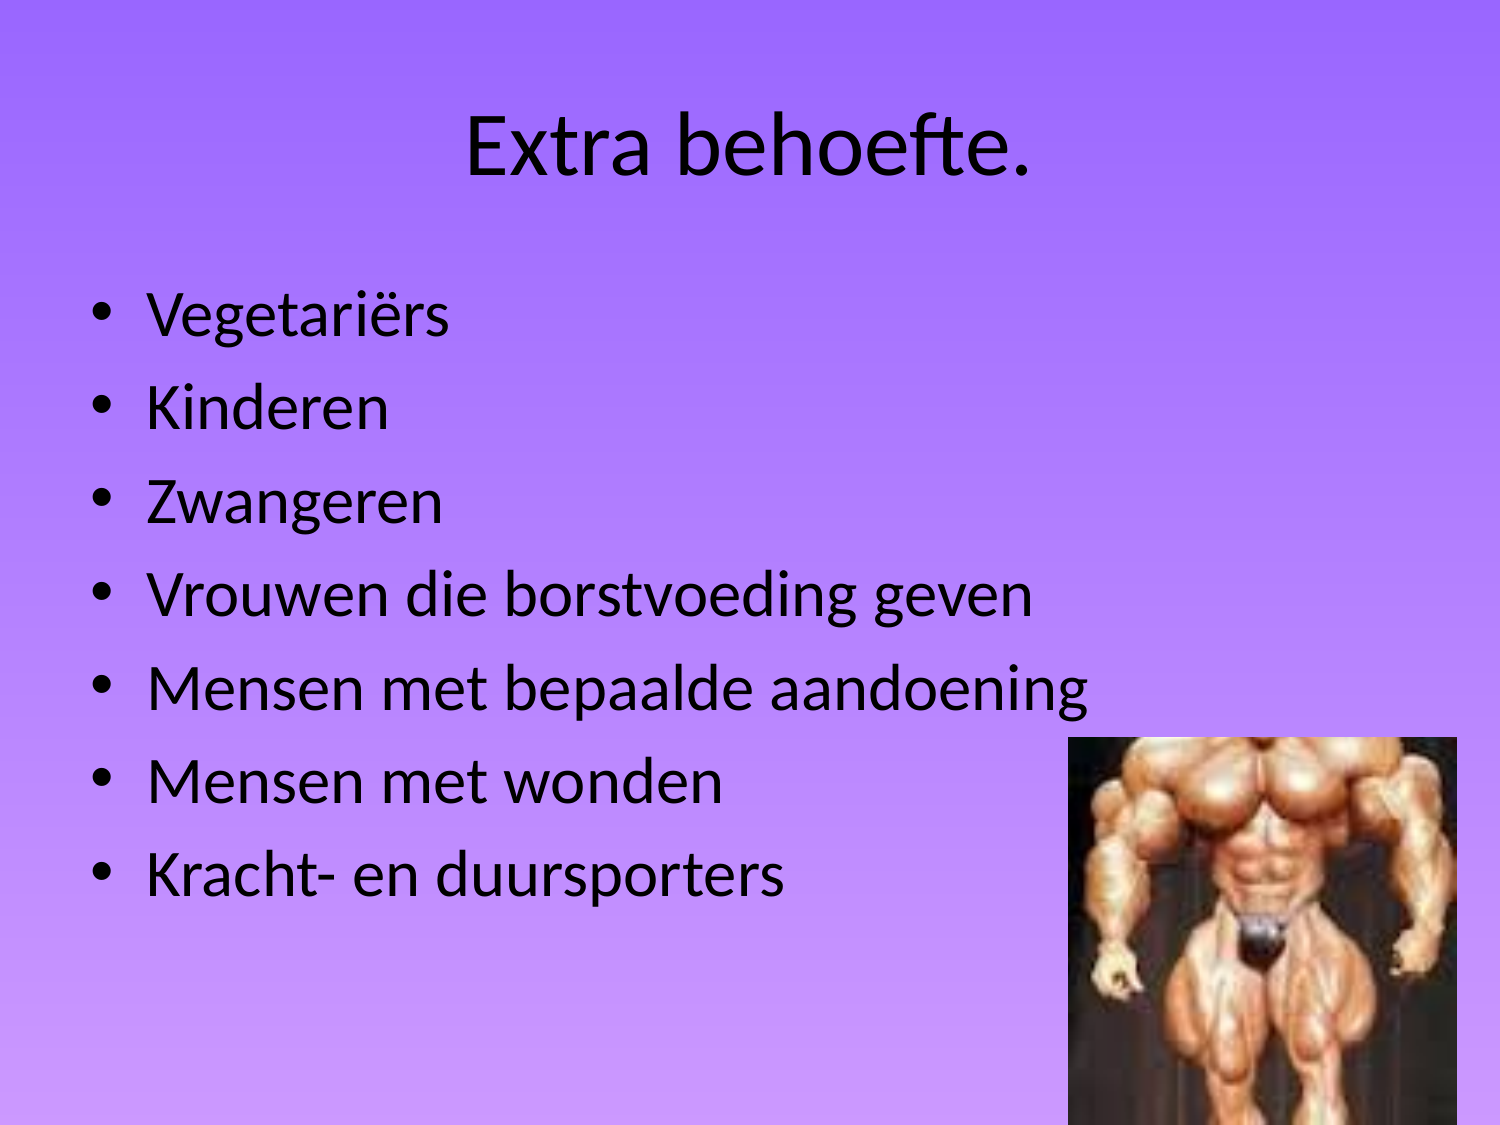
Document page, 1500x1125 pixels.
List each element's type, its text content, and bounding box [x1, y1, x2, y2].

list Vegetariërs Kinderen Zwangeren Vrouwen die borstvoeding geven Mensen met bepaalde aandoening Mensen met wonden Kracht- en duursporters [75, 262, 1425, 1005]
title Extra behoefte. [75, 45, 1425, 233]
picture [1068, 737, 1457, 1125]
